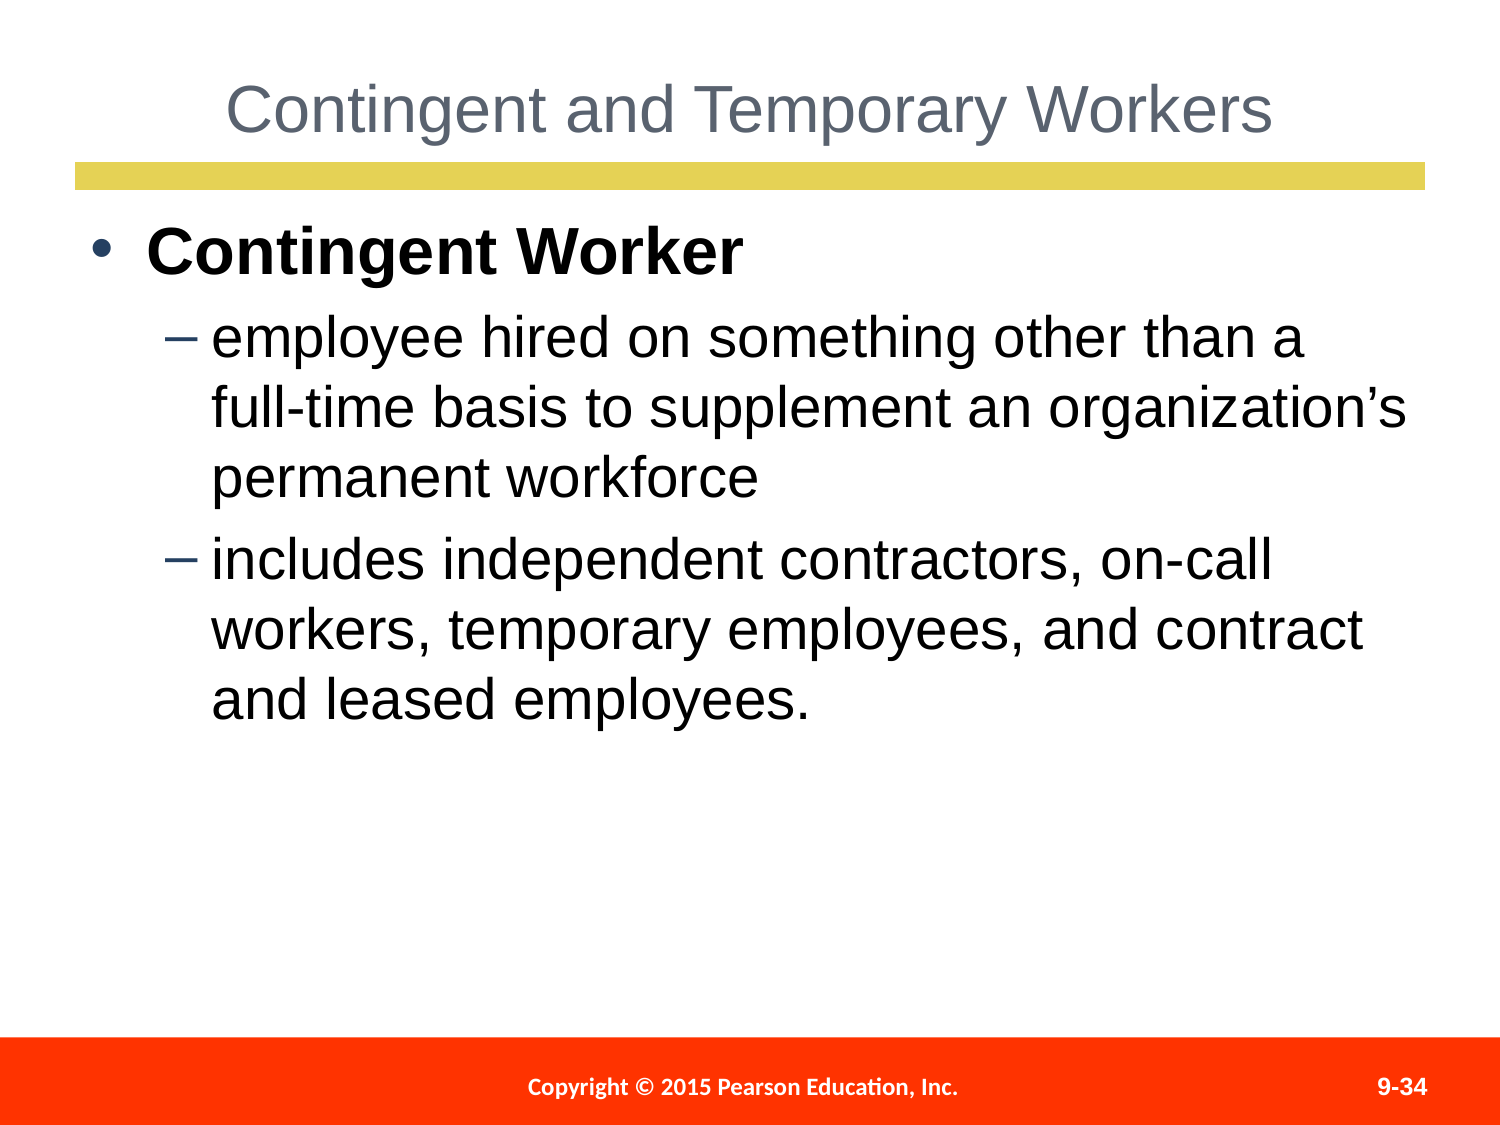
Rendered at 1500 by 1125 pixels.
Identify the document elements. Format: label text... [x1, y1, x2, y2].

title Contingent and Temporary Workers [74, 12, 1426, 199]
list Contingent Worker employee hired on something other than a full-time basis to supplement an organization’s permanent workforce includes independent contractors, on-call workers, temporary employees, and contract and leased employees. [74, 199, 1426, 1006]
